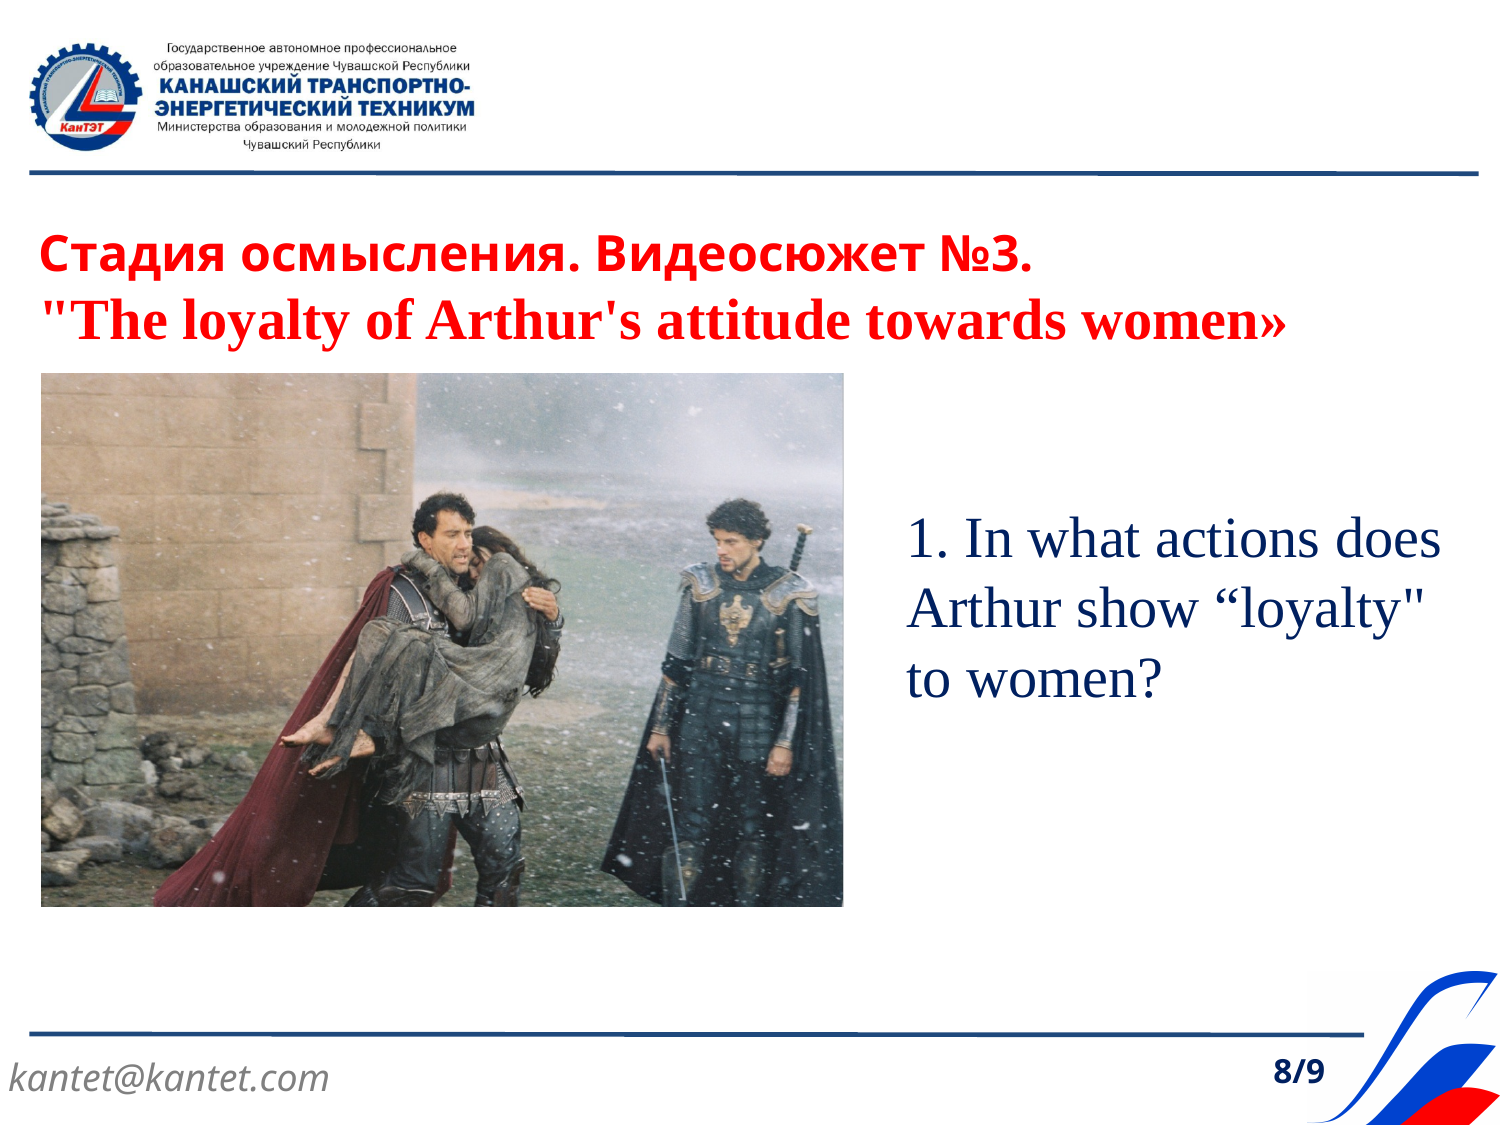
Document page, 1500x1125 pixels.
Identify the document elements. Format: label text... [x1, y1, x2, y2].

text_box 1. In what actions does Arthur show “loyalty" to women? [891, 491, 1500, 717]
picture [1307, 971, 1500, 1125]
picture [29, 30, 485, 165]
picture [41, 373, 844, 907]
text_box 8/9 [1246, 1043, 1301, 1106]
text_box Стадия осмысления. Видеосюжет №3. "The loyalty of Arthur's attitude towards women» [23, 213, 1500, 419]
text_box kantet@kantet.com [0, 1046, 346, 1107]
